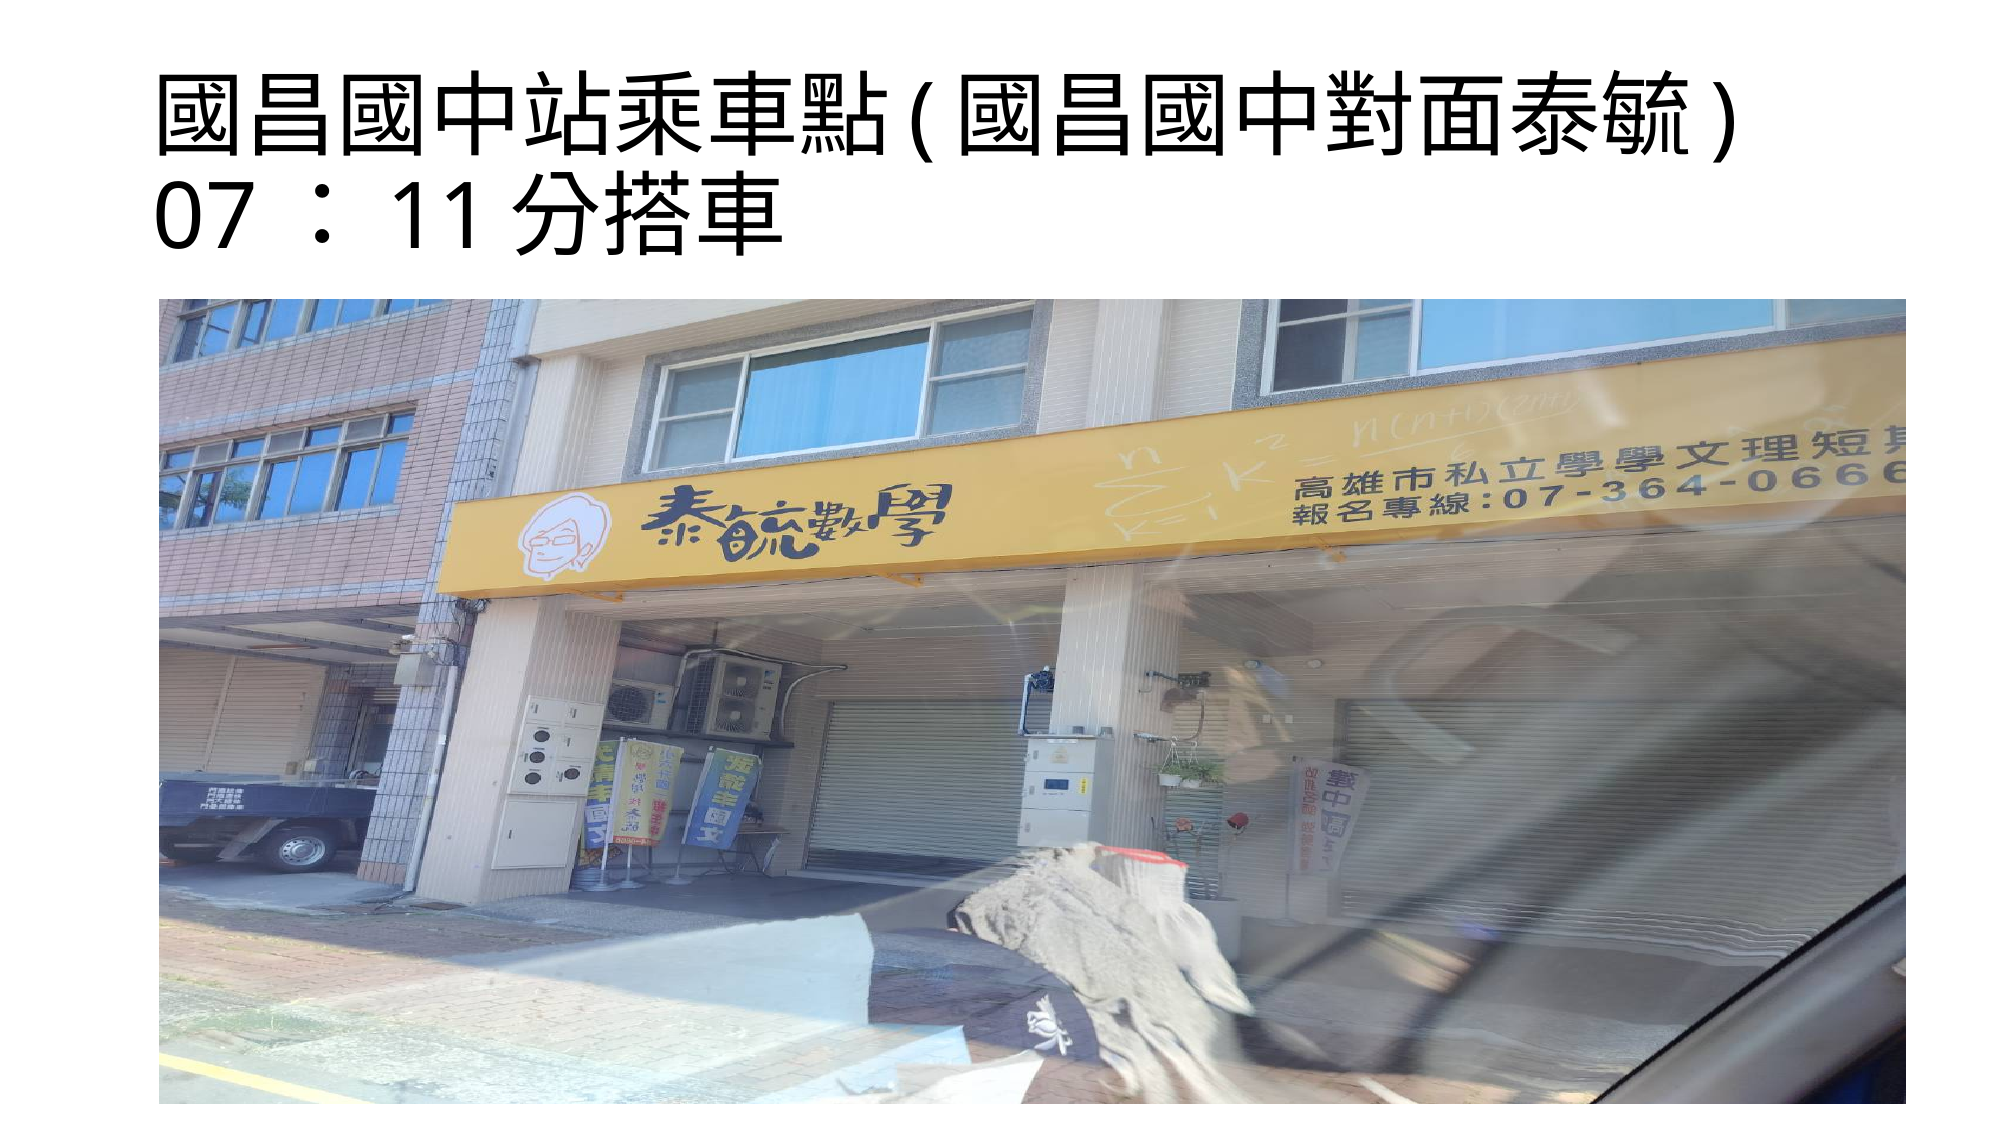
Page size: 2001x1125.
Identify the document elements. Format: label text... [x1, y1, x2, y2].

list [159, 299, 1906, 1104]
title 國昌國中站乘車點(國昌國中對面泰毓) 07：11分搭車 [137, 59, 1863, 278]
